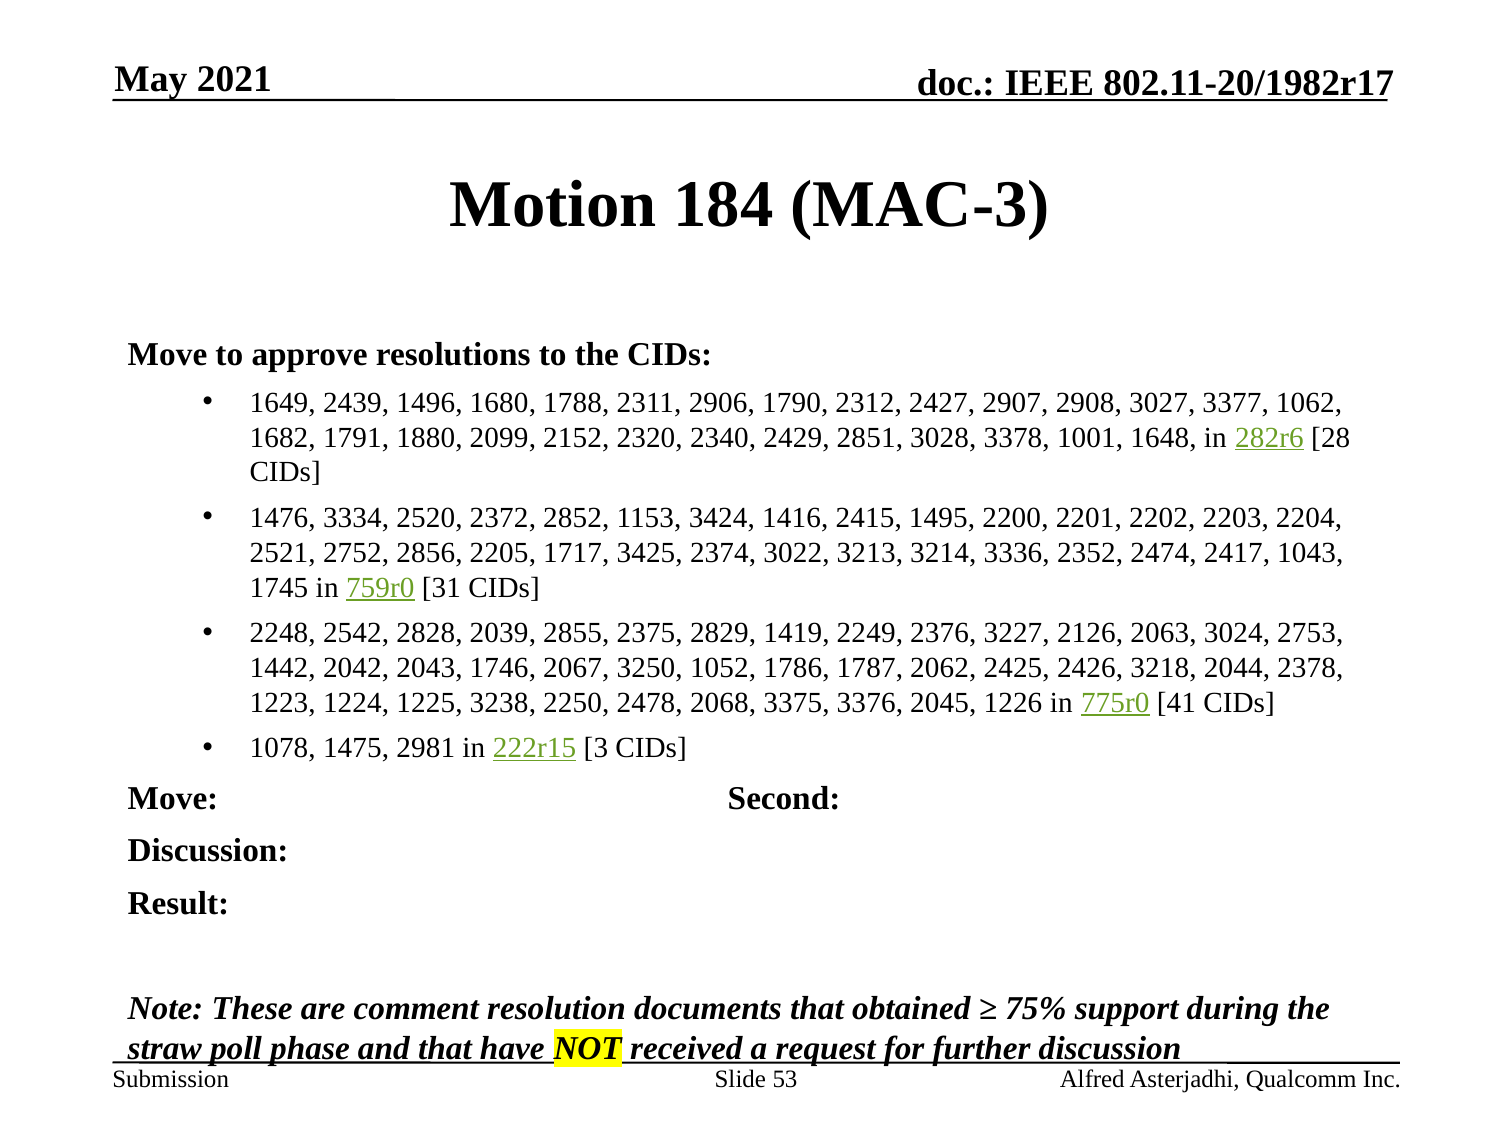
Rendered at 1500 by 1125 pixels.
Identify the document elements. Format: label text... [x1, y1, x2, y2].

title Motion 184 (MAC-3) [112, 112, 1388, 288]
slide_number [114, 54, 423, 100]
slide_number Slide 53 [712, 1061, 800, 1123]
footer Alfred Asterjadhi, Qualcomm Inc. [878, 1061, 1402, 1093]
list Move to approve resolutions to the CIDs: 1649, 2439, 1496, 1680, 1788, 2311, 2906, 1790, 2312, 2427, 2907, 2908, 3027, 3377, 1062, 1682, 1791, 1880, 2099, 2152, 2320, 2340, 2429, 2851, 3028, 3378, 1001, 1648, in 282r6 [28 CIDs] 1476, 3334, 2520, 2372, 2852, 1153, 3424, 1416, 2415, 1495, 2200, 2201, 2202, 2203, 2204, 2521, 2752, 2856, 2205, 1717, 3425, 2374, 3022, 3213, 3214, 3336, 2352, 2474, 2417, 1043, 1745 in 759r0 [31 CIDs] 2248, 2542, 2828, 2039, 2855, 2375, 2829, 1419, 2249, 2376, 3227, 2126, 2063, 3024, 2753, 1442, 2042, 2043, 1746, 2067, 3250, 1052, 1786, 1787, 2062, 2425, 2426, 3218, 2044, 2378, 1223, 1224, 1225, 3238, 2250, 2478, 2068, 3375, 3376, 2045, 1226 in 775r0 [41 CIDs] 1078, 1475, 2981 in 222r15 [3 CIDs] Move: Second: Discussion: Result: Note: These are comment resolution documents that obtained ≥ 75% support during the straw poll phase and that have NOT received a request for further discussion [112, 324, 1388, 1063]
